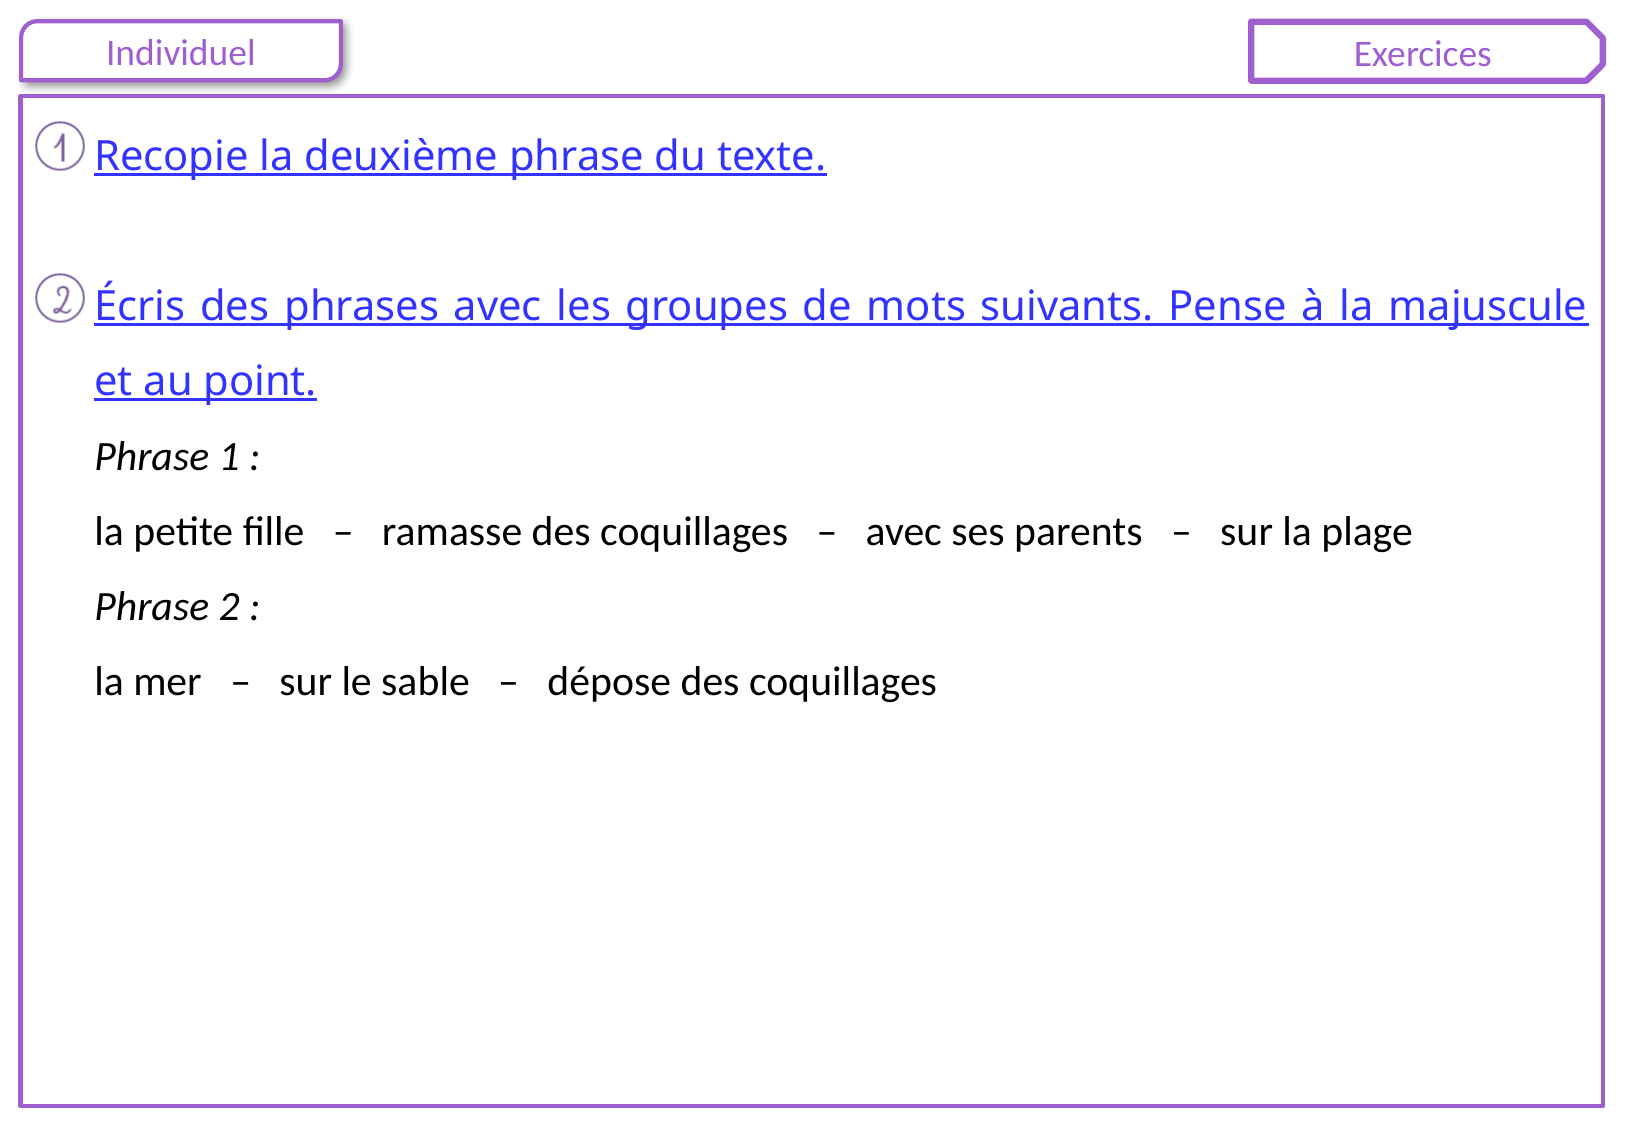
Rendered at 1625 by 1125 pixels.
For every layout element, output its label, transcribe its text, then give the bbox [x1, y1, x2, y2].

picture [24, 264, 102, 362]
list Recopie la deuxième phrase du texte. Écris des phrases avec les groupes de mots suivants. Pense à la majuscule et au point. Phrase 1 : la petite fille – ramasse des coquillages – avec ses parents – sur la plage Phrase 2 : la mer – sur le sable – dépose des coquillages [18, 94, 1605, 1108]
picture [24, 112, 102, 209]
